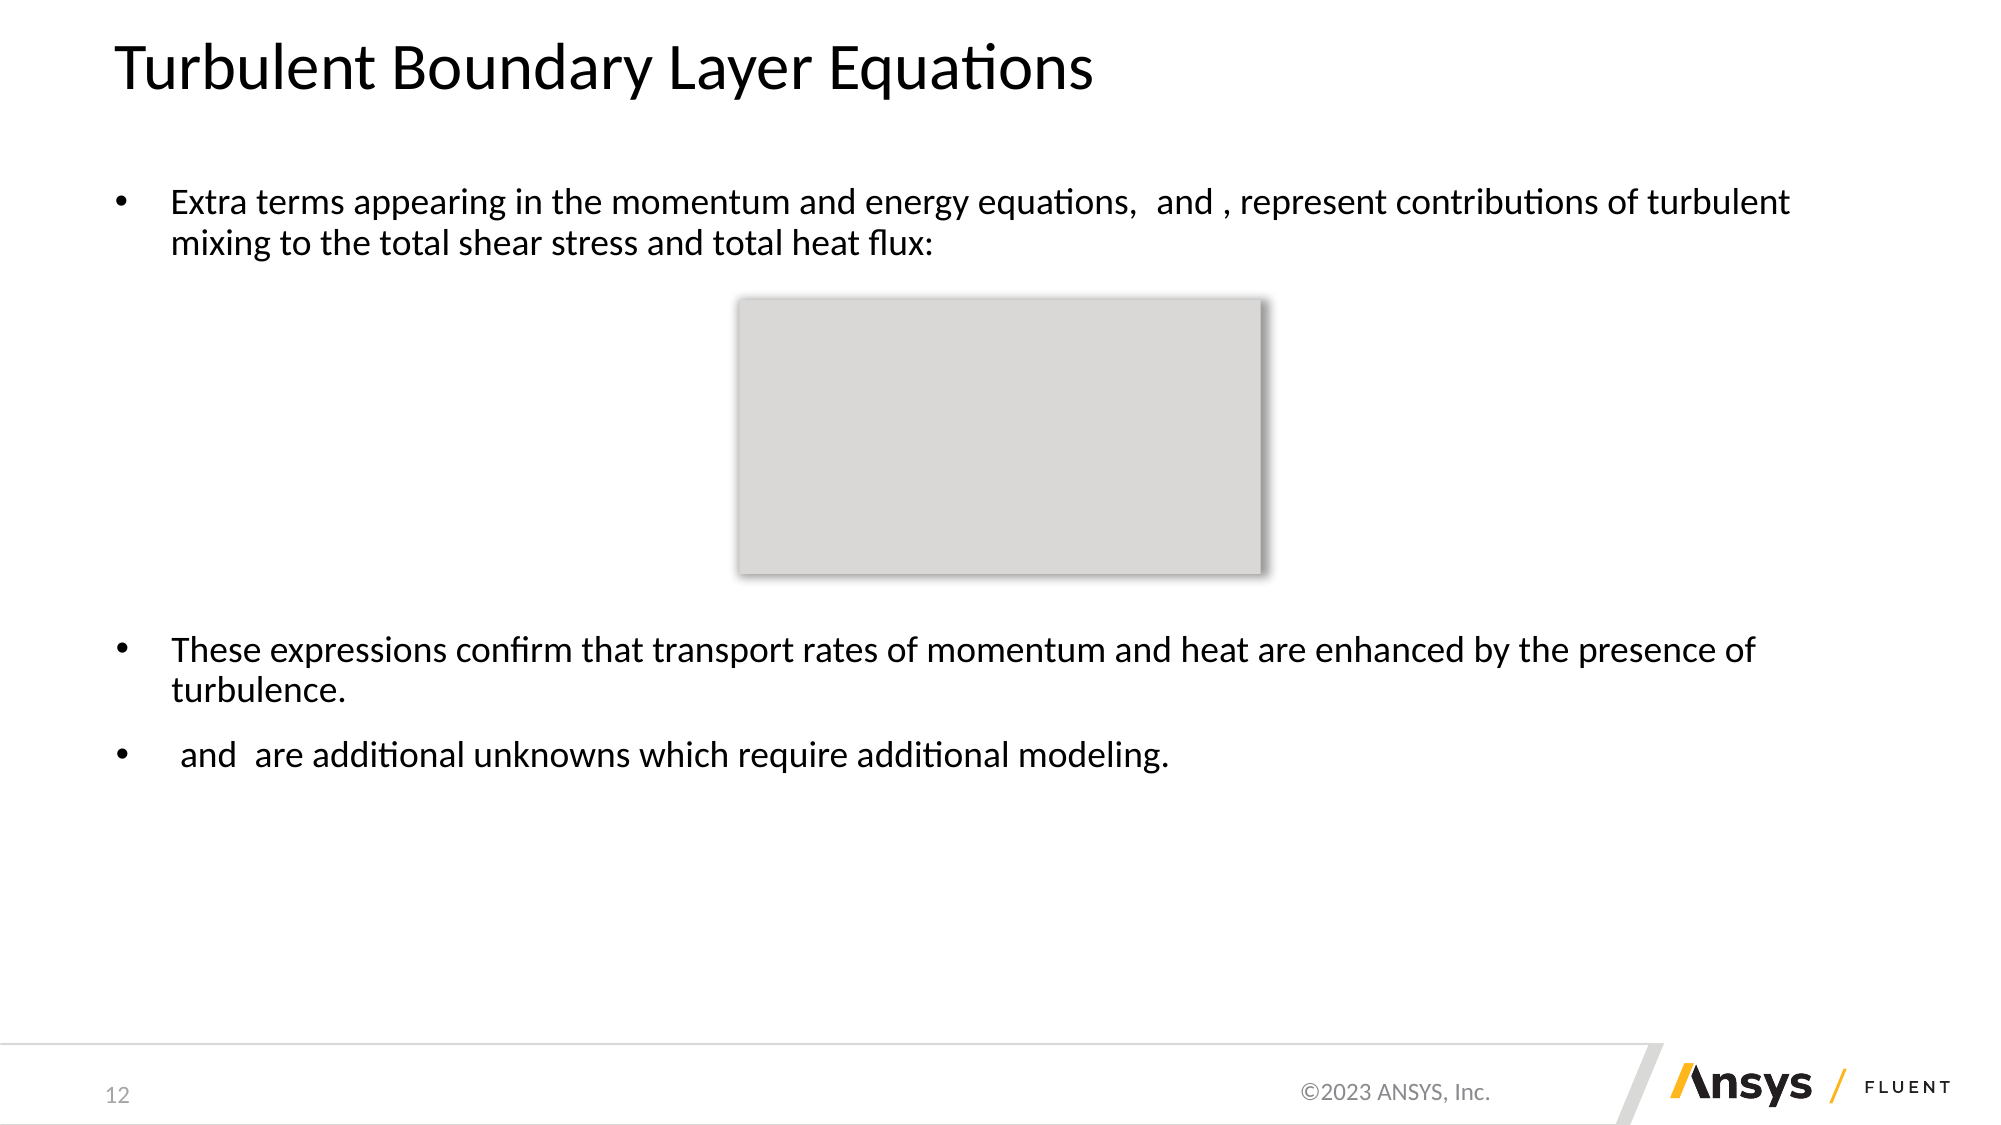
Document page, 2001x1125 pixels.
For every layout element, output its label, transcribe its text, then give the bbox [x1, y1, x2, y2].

picture [0, 0, 2000, 1125]
title Turbulent Boundary Layer Equations [99, 24, 1900, 164]
slide_number 12 [89, 1073, 540, 1114]
